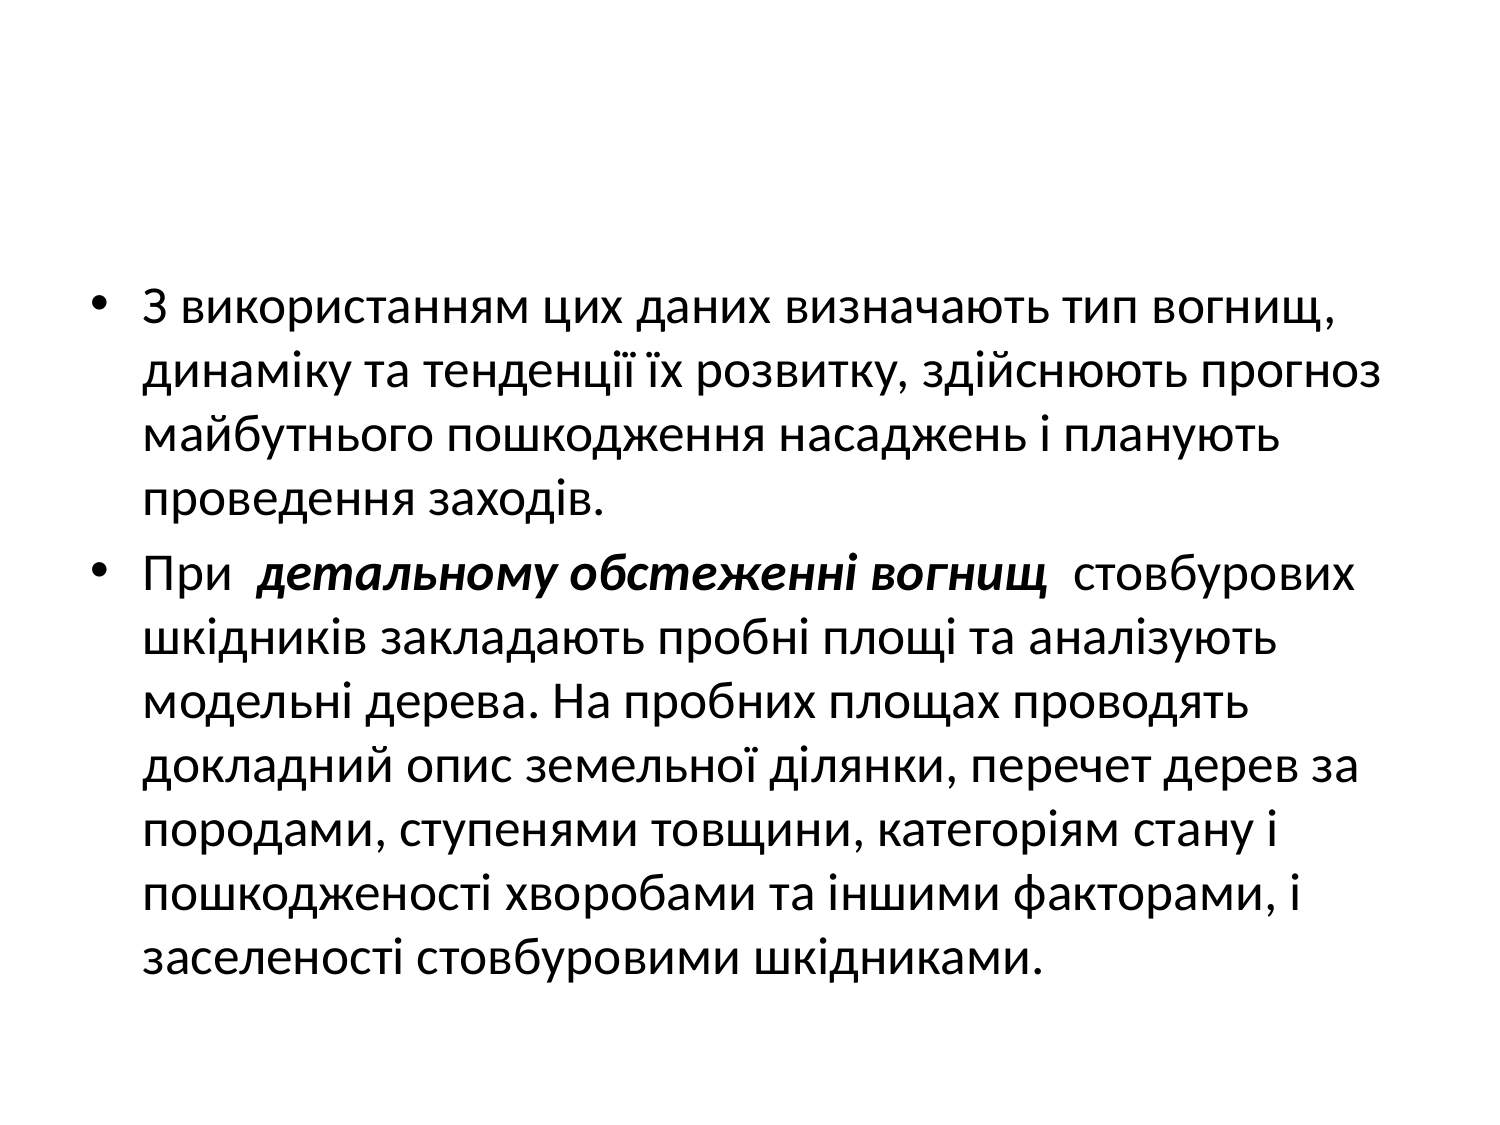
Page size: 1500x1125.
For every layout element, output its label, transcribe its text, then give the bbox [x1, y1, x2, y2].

list З використанням цих даних визначають тип вогнищ, динаміку та тенденції їх розвитку, здійснюють прогноз майбутнього пошкодження насаджень і планують проведення заходів. При детальному обстеженні вогнищ стовбурових шкідників закладають пробні площі та аналізують модельні дерева. На пробних площах проводять докладний опис земельної ділянки, перечет дерев за породами, ступенями товщини, категоріям стану і пошкодженості хворобами та іншими факторами, і заселеності стовбуровими шкідниками. [75, 262, 1425, 1005]
